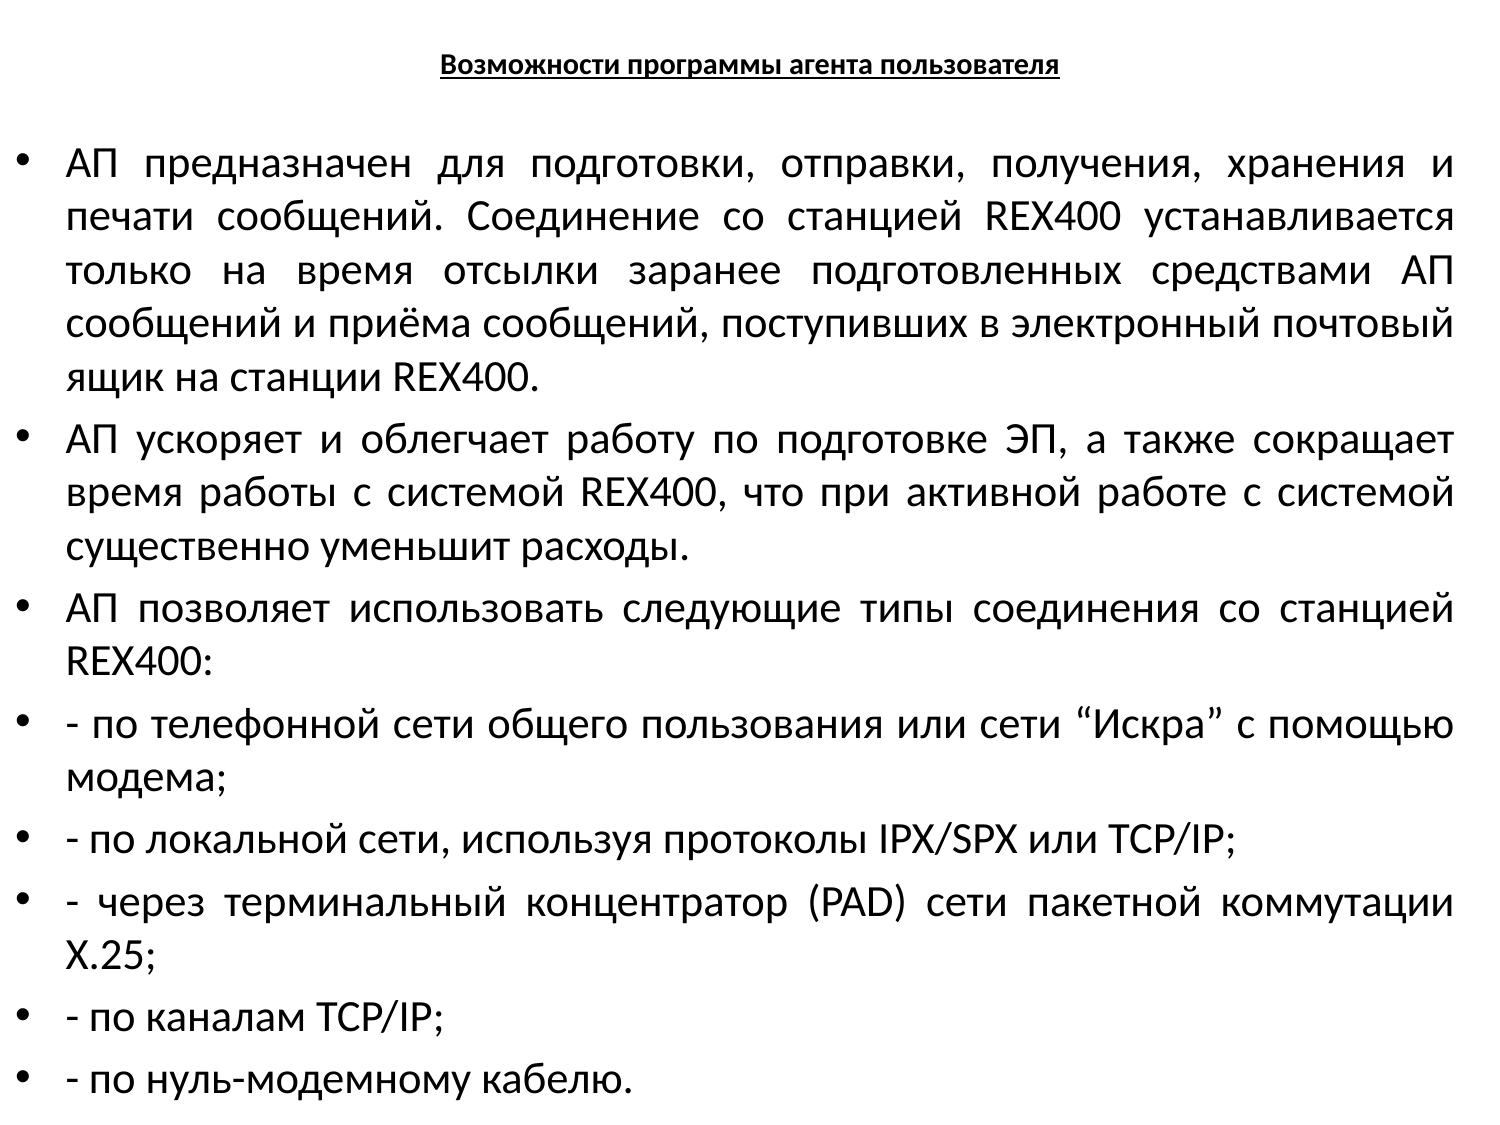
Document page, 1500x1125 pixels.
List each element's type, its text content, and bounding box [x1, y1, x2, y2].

list АП предназначен для подготовки, отправки, получения, хранения и печати сообщений. Соединение со станцией REX400 устанавливается только на время отсылки заранее подготовленных средствами АП сообщений и приёма сообщений, поступивших в электронный почтовый ящик на станции REX400. АП ускоряет и облегчает работу по подготовке ЭП, а также сокращает время работы с системой REX400, что при активной работе с системой существенно уменьшит расходы. АП позволяет использовать следующие типы соединения со станцией REX400: - по телефонной сети общего пользования или сети “Искра” с помощью модема; - по локальной сети, используя протоколы IPX/SPX или TCP/IP; - через терминальный концентратор (PAD) сети пакетной коммутации X.25; - по каналам TCP/IP; - по нуль-модемному кабелю. [0, 125, 1471, 1125]
title Возможности программы агента пользователя [75, 0, 1425, 125]
